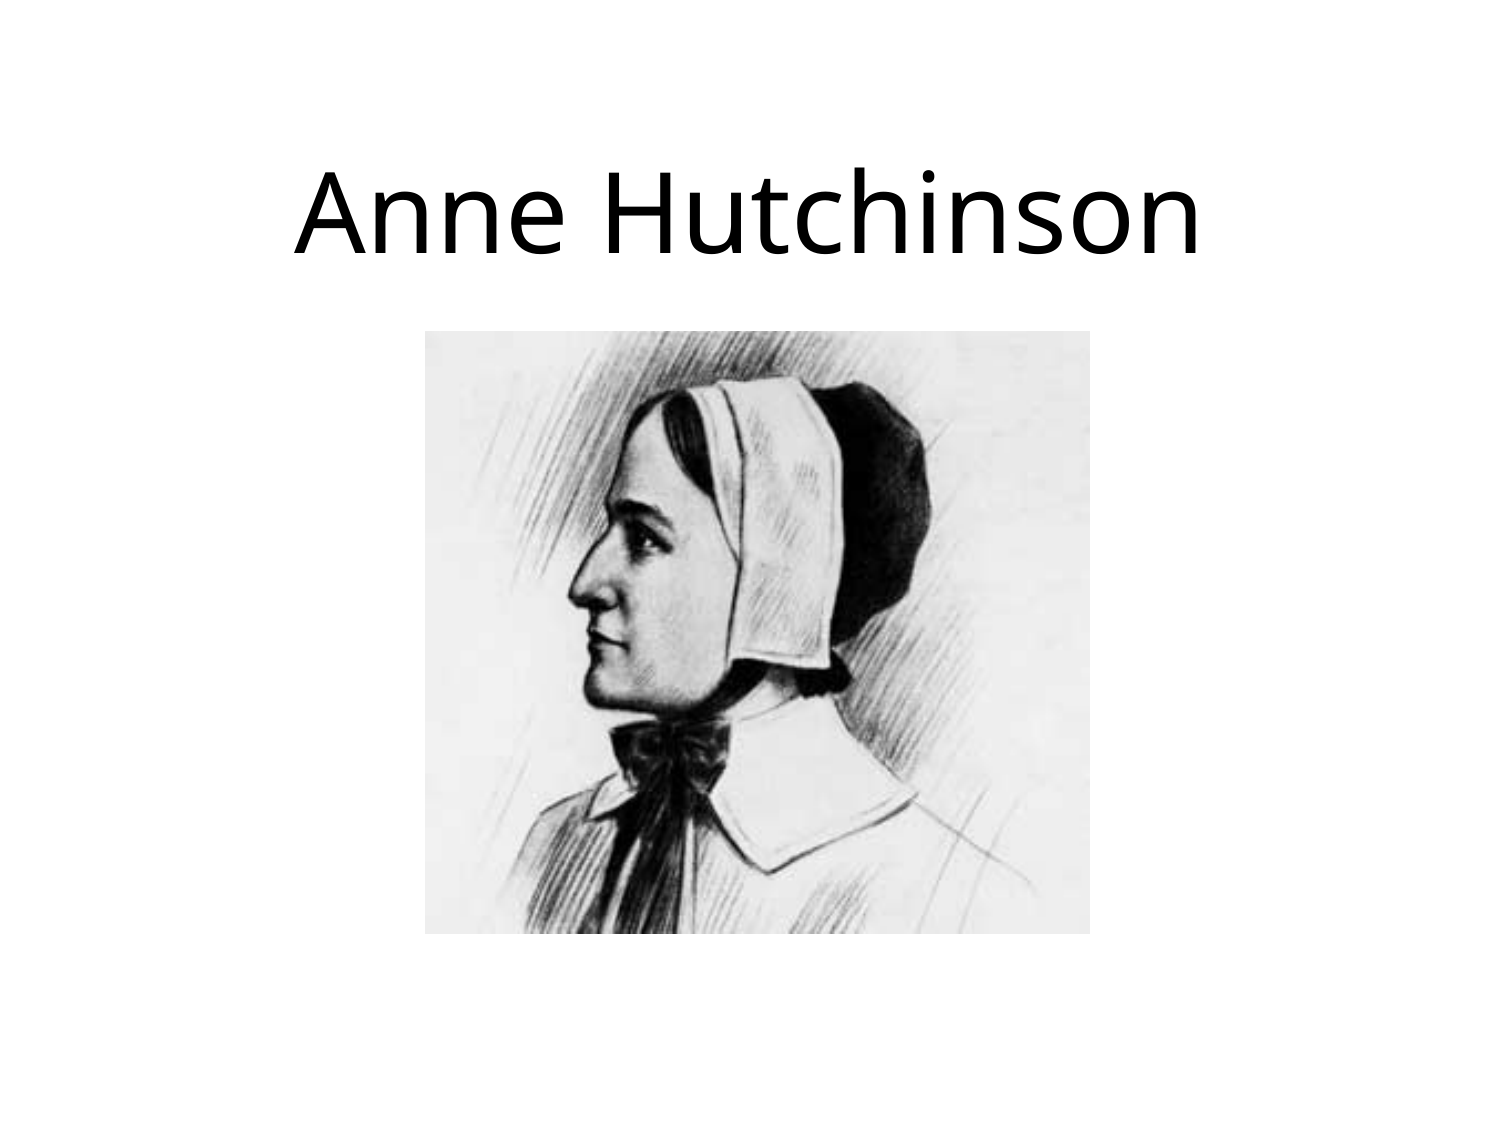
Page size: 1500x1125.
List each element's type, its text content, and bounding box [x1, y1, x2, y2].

title Anne Hutchinson [112, 87, 1388, 329]
picture [424, 331, 1090, 934]
